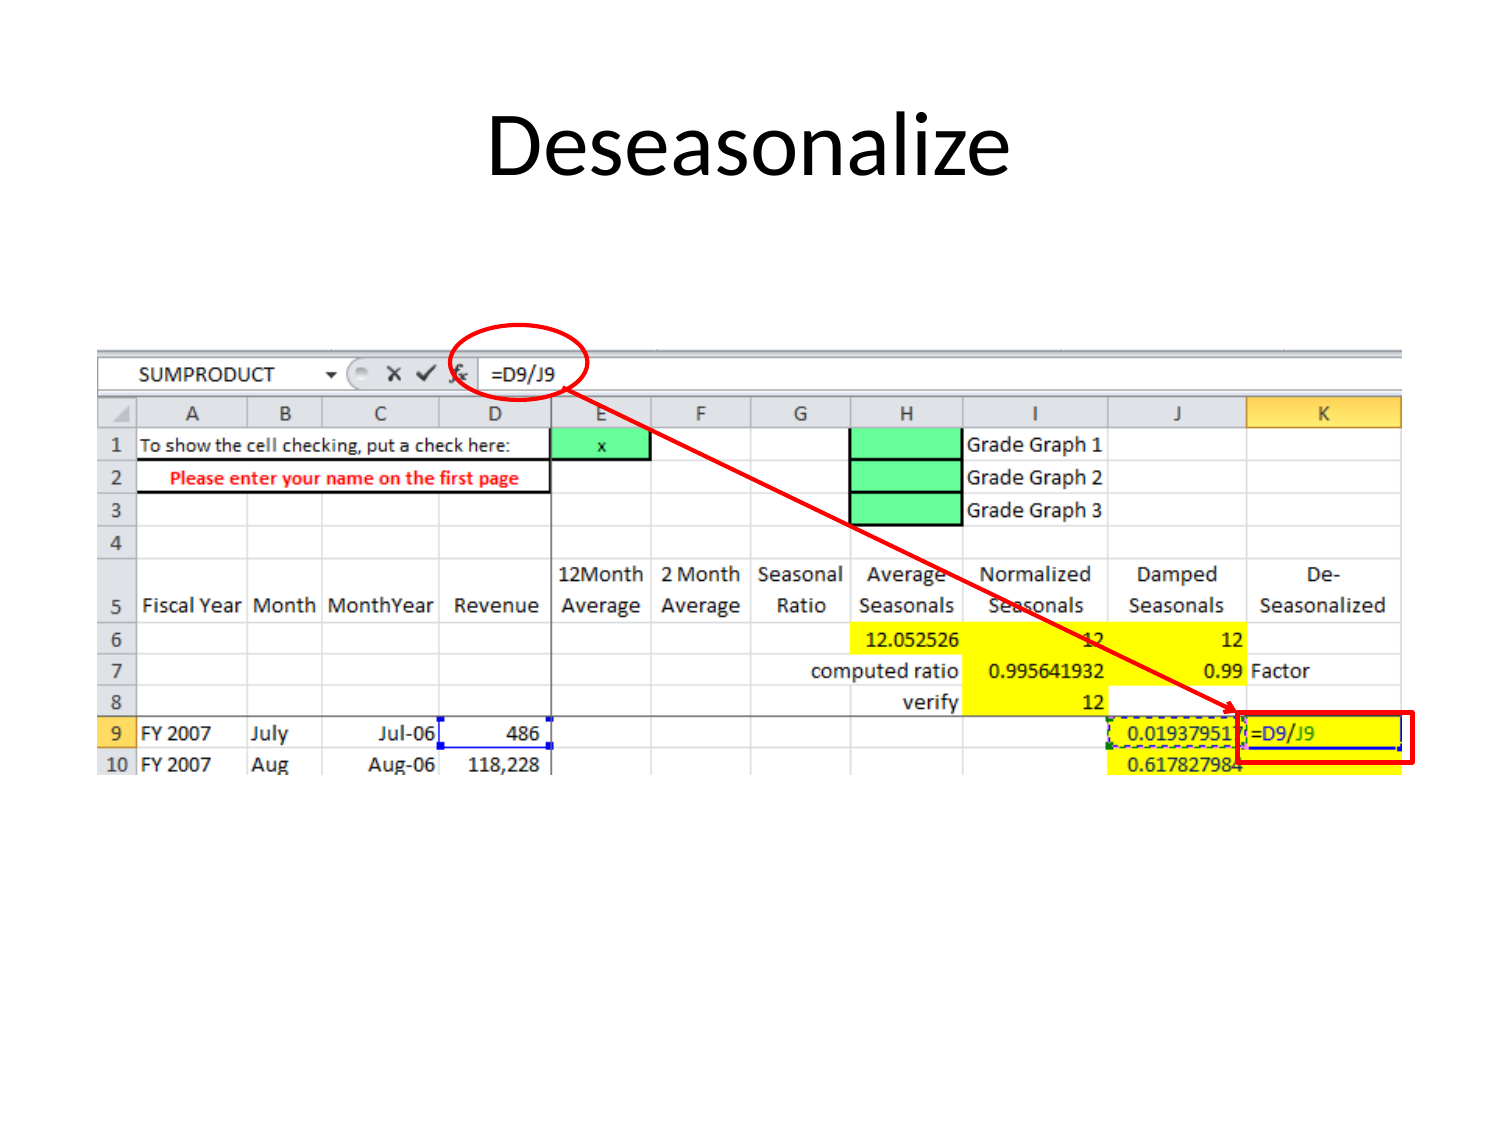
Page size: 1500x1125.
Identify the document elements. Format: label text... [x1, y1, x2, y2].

title Deseasonalize [75, 45, 1425, 233]
text_box [1407, 710, 1415, 765]
text_box [452, 322, 585, 348]
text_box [562, 387, 1238, 713]
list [97, 349, 1403, 776]
